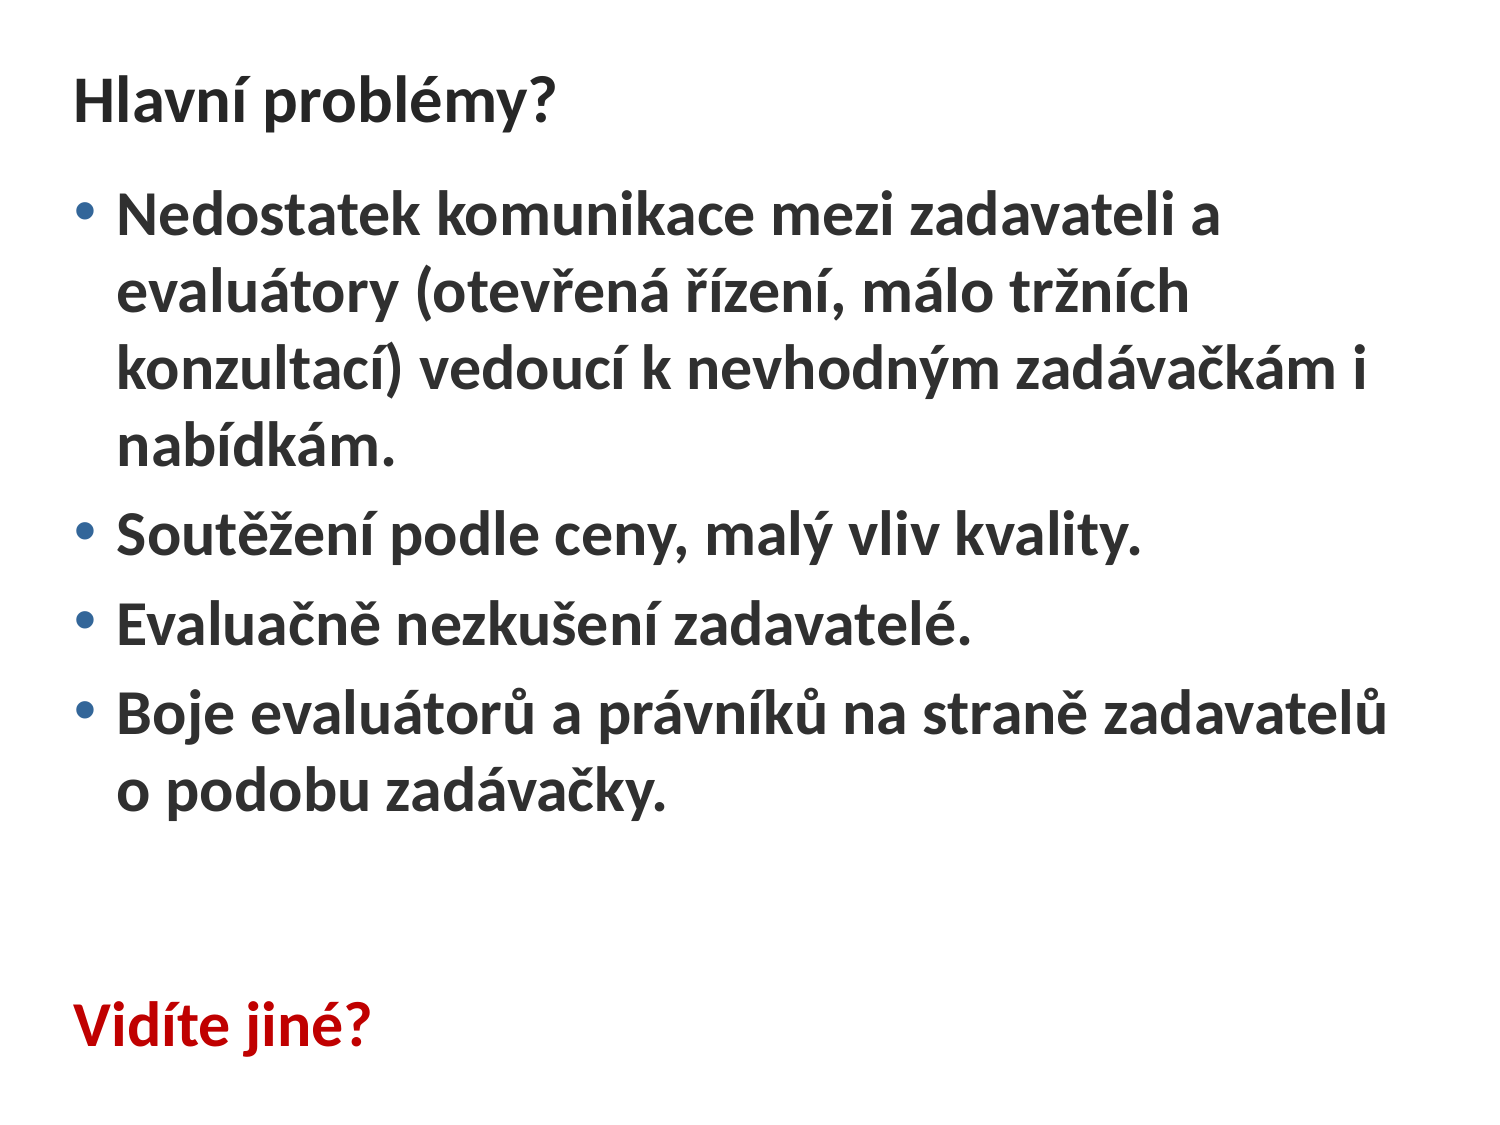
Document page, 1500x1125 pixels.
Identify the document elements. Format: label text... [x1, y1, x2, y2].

list Nedostatek komunikace mezi zadavateli a evaluátory (otevřená řízení, málo tržních konzultací) vedoucí k nevhodným zadávačkám i nabídkám. Soutěžení podle ceny, malý vliv kvality. Evaluačně nezkušení zadavatelé. Boje evaluátorů a právníků na straně zadavatelů o podobu zadávačky. Vidíte jiné? [58, 160, 1429, 1071]
title Hlavní problémy? [58, 54, 1429, 144]
